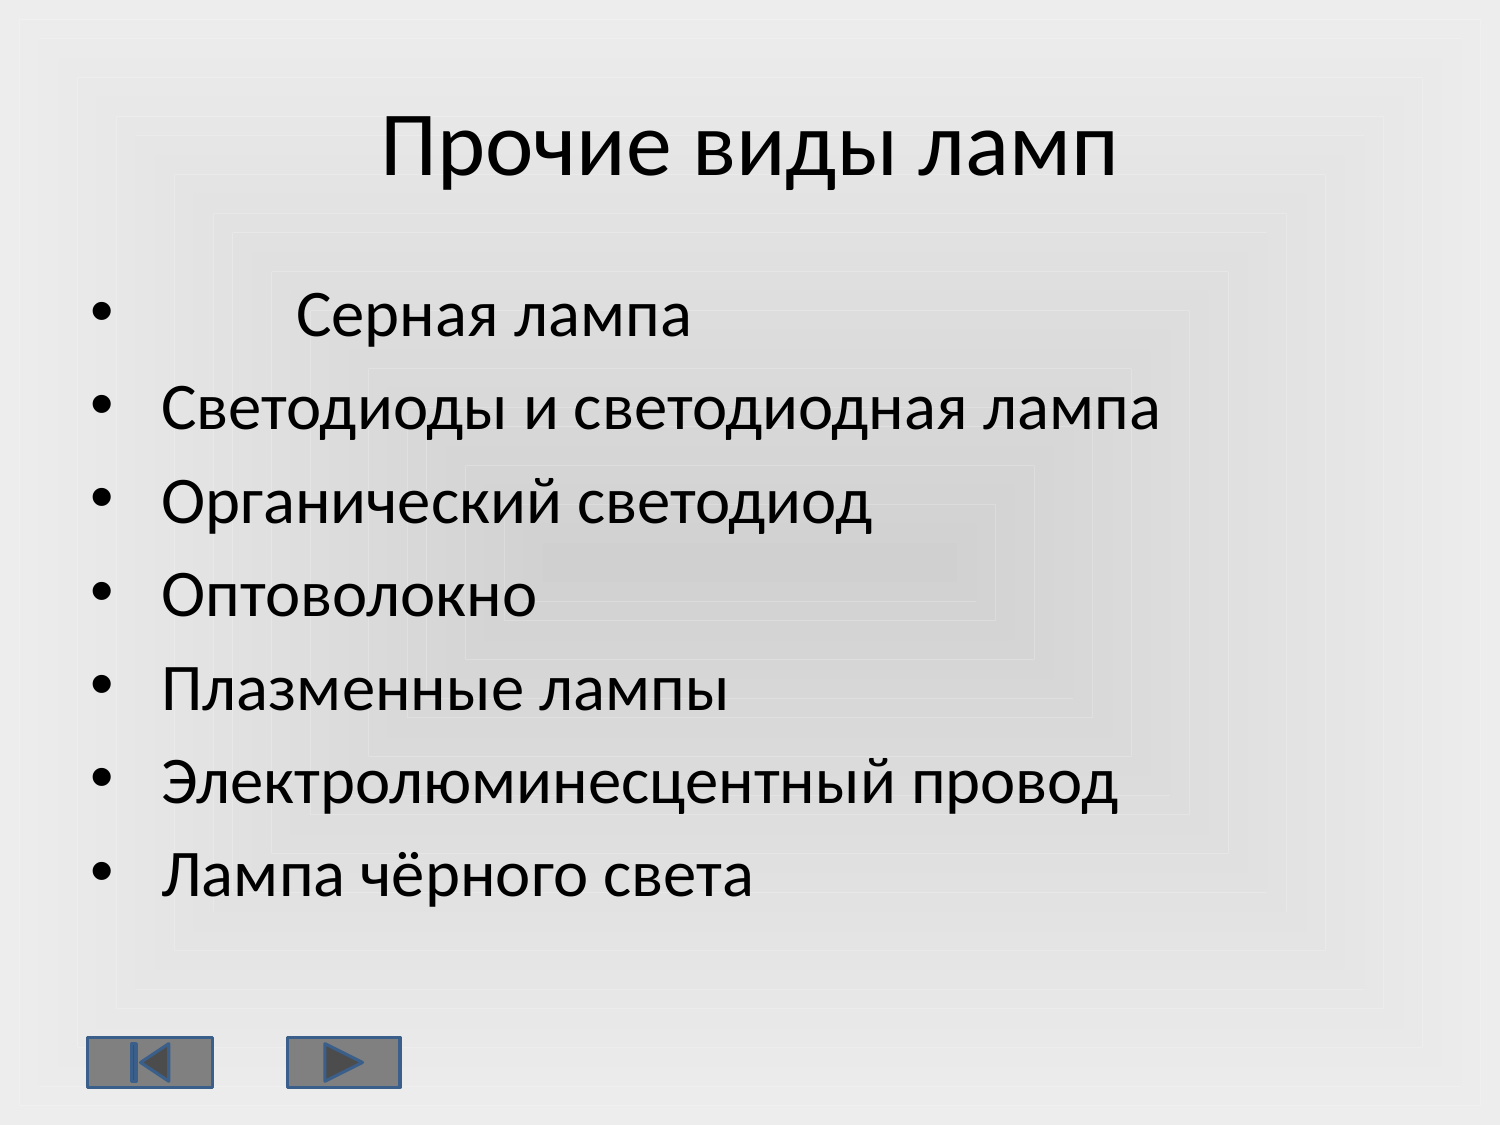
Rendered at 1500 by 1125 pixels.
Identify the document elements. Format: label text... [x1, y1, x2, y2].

list Серная лампа Светодиоды и светодиодная лампа Органический светодиод Оптоволокно Плазменные лампы Электролюминесцентный провод Лампа чёрного света [75, 262, 1425, 1005]
text_box [286, 1036, 402, 1089]
text_box [86, 1036, 214, 1089]
title Прочие виды ламп [75, 45, 1425, 233]
